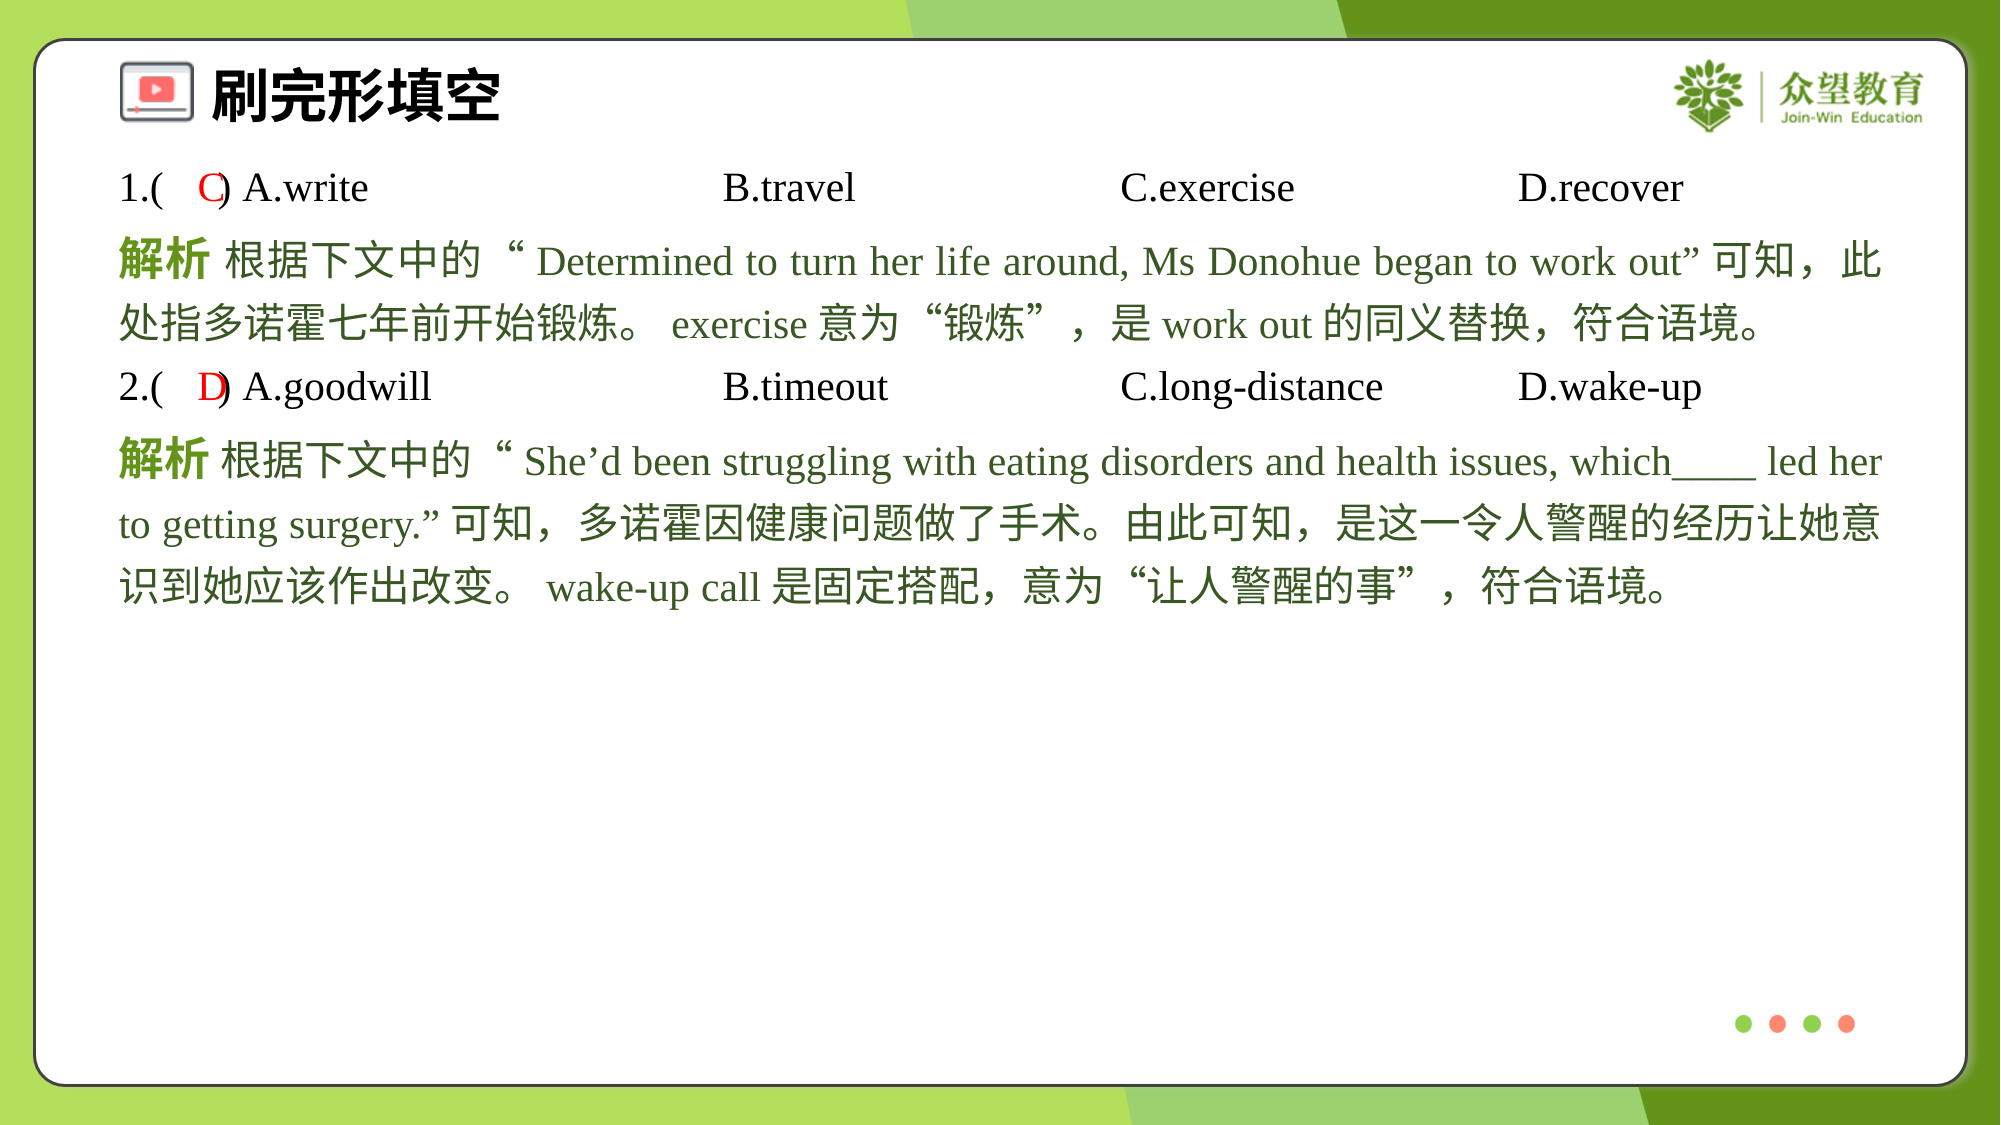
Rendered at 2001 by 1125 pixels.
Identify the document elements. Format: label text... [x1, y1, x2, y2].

text_box 2.( ) A.goodwill B.timeout C.long-distance D.wake-up [118, 346, 192, 404]
text_box D [192, 346, 233, 404]
text_box 1.( ) A.write B.travel C.exercise D.recover [118, 146, 192, 204]
text_box 解析 根据下文中的“She’d been struggling with eating disorders and health issues, which____ led her to getting surgery.”可知，多诺霍因健康问题做了手术。由此可知，是这一令人警醒的经历让她意识到她应该作出改变。wake-up call是固定搭配，意为“让人警醒的事”，符合语境。 [118, 415, 1883, 605]
text_box 1.( ) A.write B.travel C.exercise D.recover [231, 146, 1883, 204]
text_box 2.( ) A.goodwill B.timeout C.long-distance D.wake-up [233, 346, 1883, 404]
picture [0, 0, 2000, 1125]
text_box C [192, 146, 231, 205]
text_box 解析 根据下文中的“Determined to turn her life around, Ms Donohue began to work out”可知，此处指多诺霍七年前开始锻炼。exercise意为“锻炼”，是work out的同义替换，符合语境。 [118, 215, 1883, 342]
